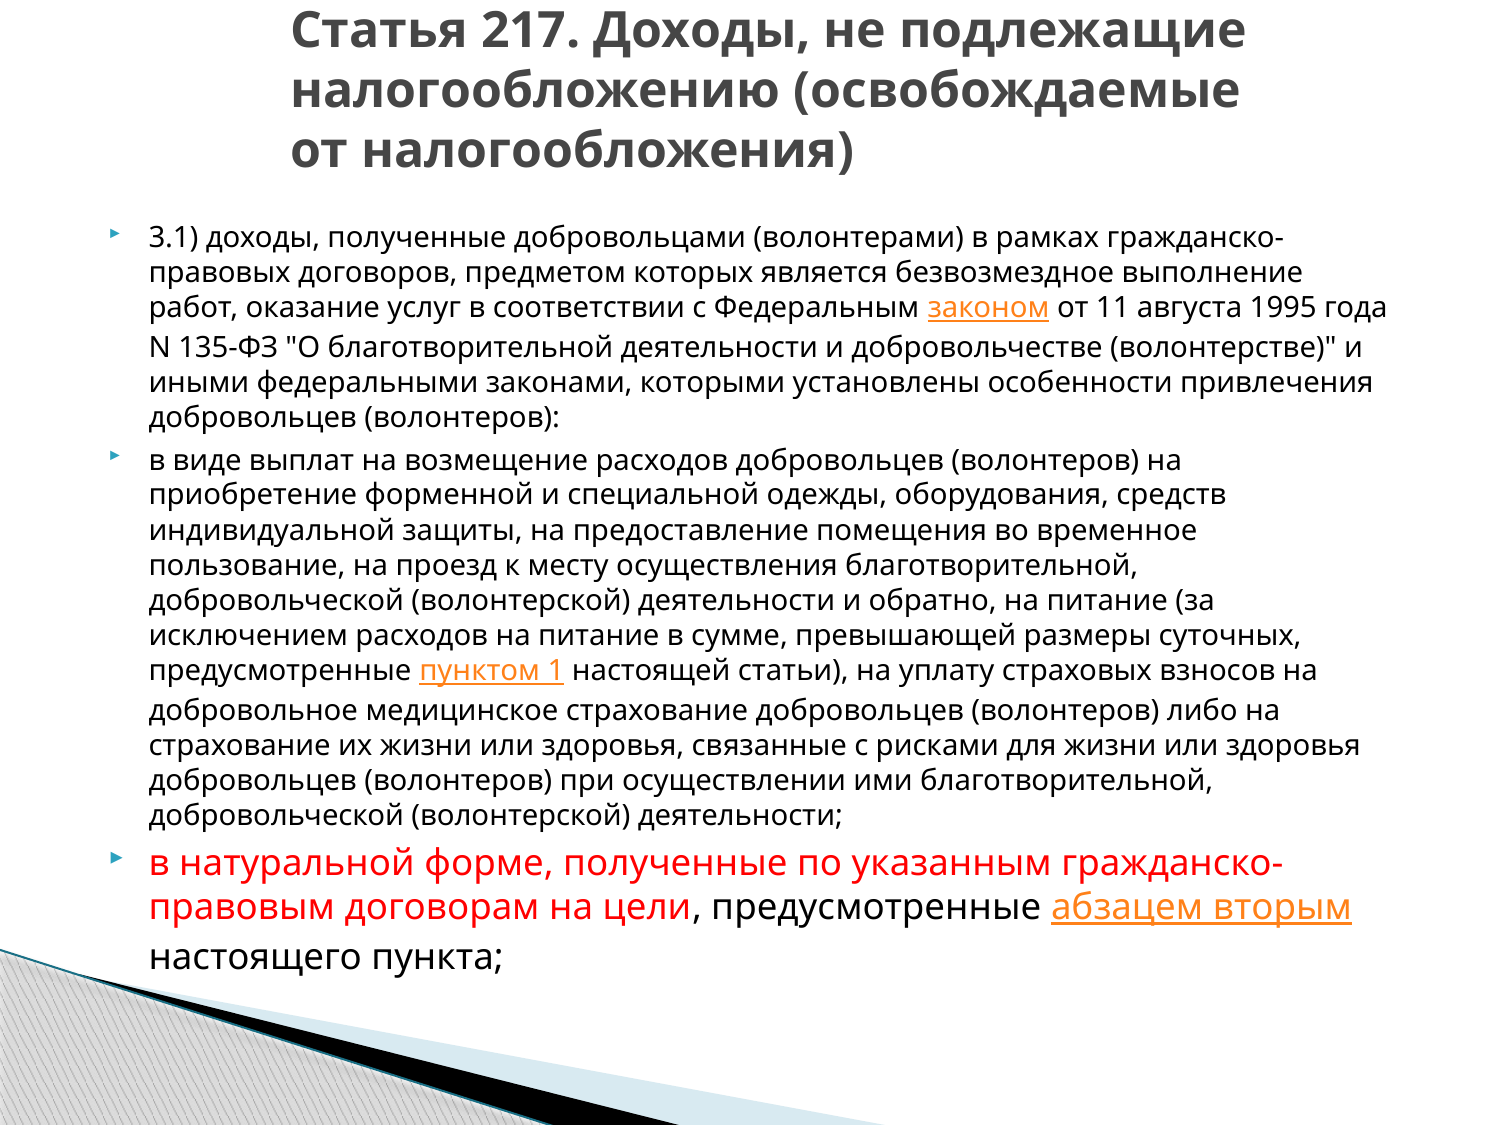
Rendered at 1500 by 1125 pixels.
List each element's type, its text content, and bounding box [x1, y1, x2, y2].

list 3.1) доходы, полученные добровольцами (волонтерами) в рамках гражданско-правовых договоров, предметом которых является безвозмездное выполнение работ, оказание услуг в соответствии с Федеральным законом от 11 августа 1995 года N 135-ФЗ "О благотворительной деятельности и добровольчестве (волонтерстве)" и иными федеральными законами, которыми установлены особенности привлечения добровольцев (волонтеров): в виде выплат на возмещение расходов добровольцев (волонтеров) на приобретение форменной и специальной одежды, оборудования, средств индивидуальной защиты, на предоставление помещения во временное пользование, на проезд к месту осуществления благотворительной, добровольческой (волонтерской) деятельности и обратно, на питание (за исключением расходов на питание в сумме, превышающей размеры суточных, предусмотренные пунктом 1 настоящей статьи), на уплату страховых взносов на добровольное медицинское страхование добровольцев (волонтеров) либо на страхование их жизни или здоровья, связанные с рисками для жизни или здоровья добровольцев (волонтеров) при осуществлении ими благотворительной, добровольческой (волонтерской) деятельности; в натуральной форме, полученные по указанным гражданско-правовым договорам на цели, предусмотренные абзацем вторым настоящего пункта; [76, 210, 1412, 992]
title Статья 217. Доходы, не подлежащие налогообложению (освобождаемые от налогообложения) [275, 35, 1288, 200]
